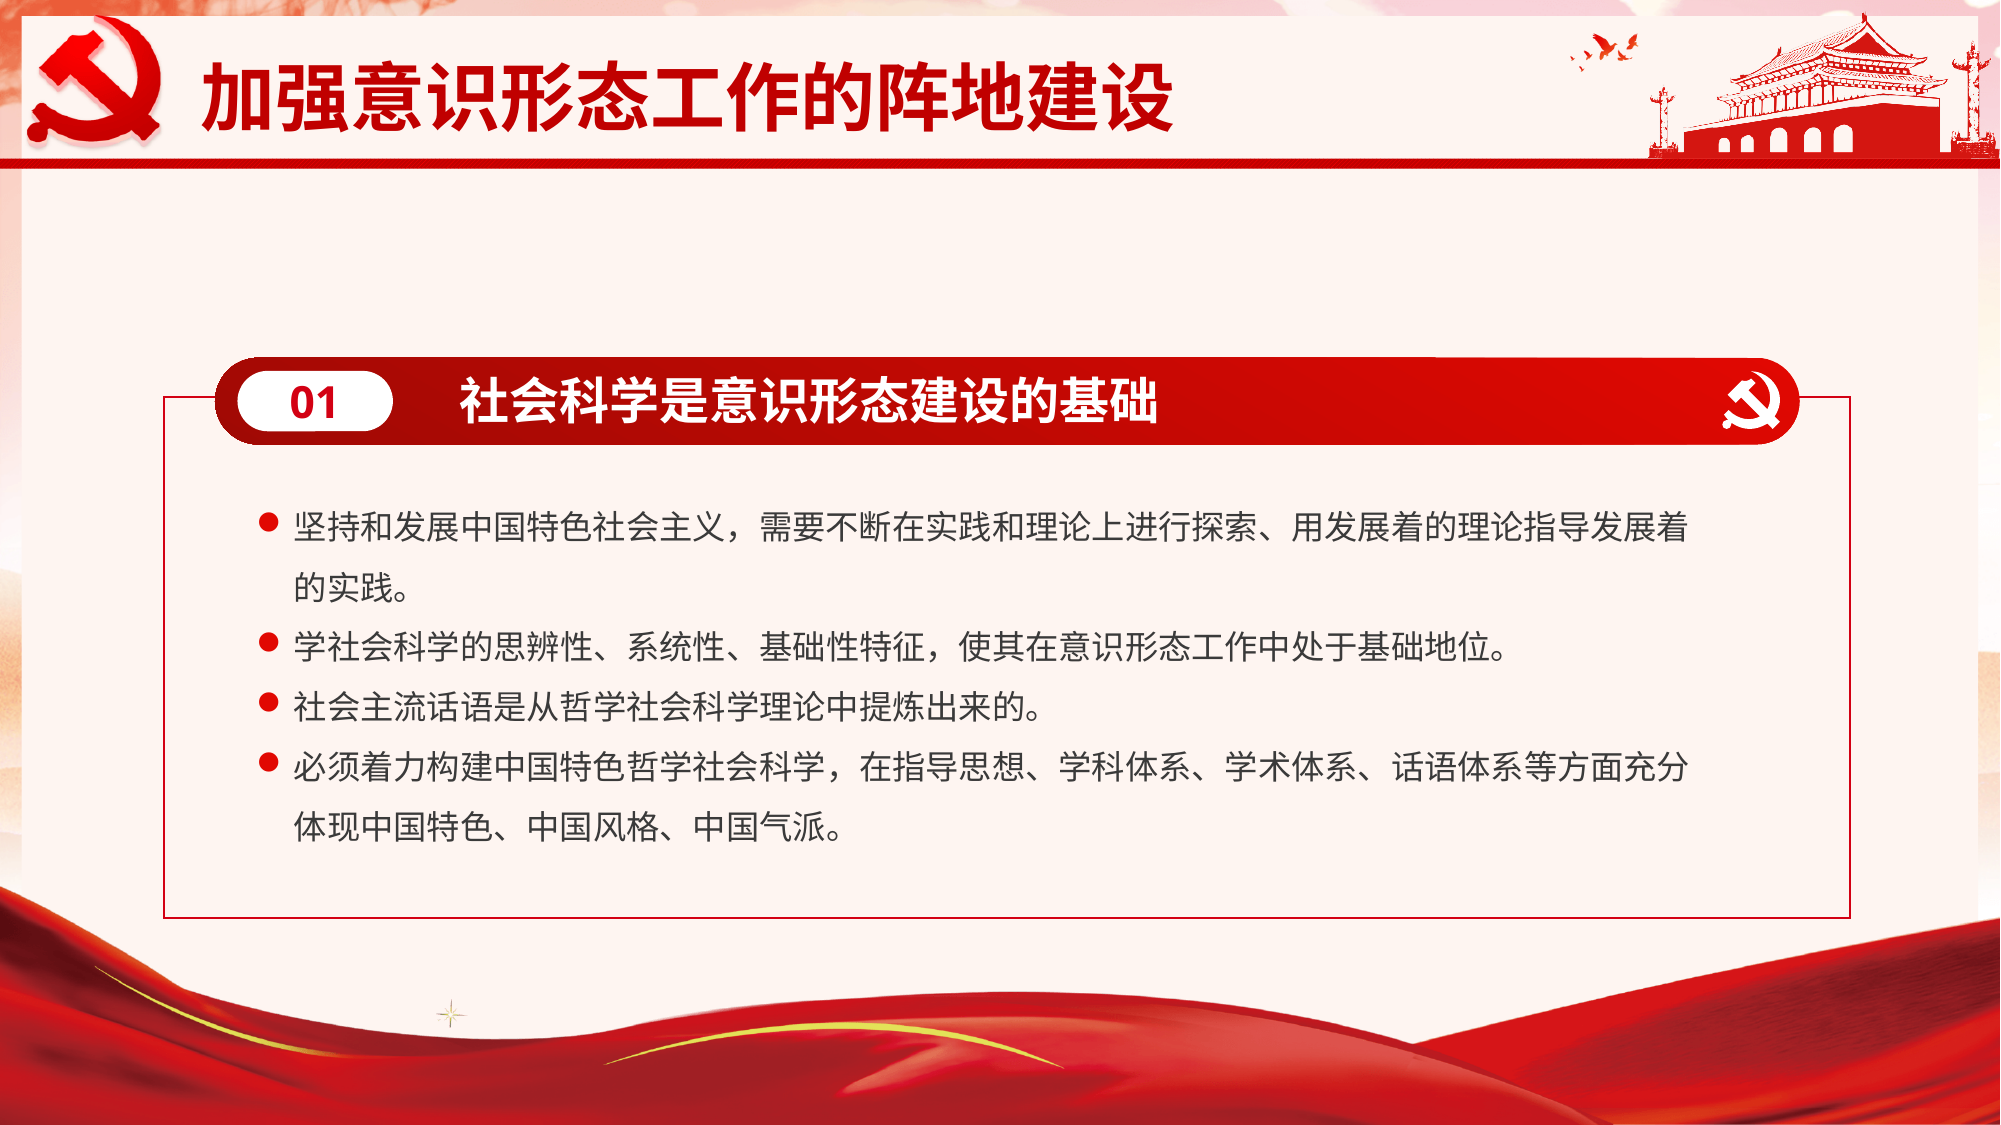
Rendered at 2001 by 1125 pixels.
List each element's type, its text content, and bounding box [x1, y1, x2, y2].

text_box 坚持和发展中国特色社会主义，需要不断在实践和理论上进行探索、用发展着的理论指导发展着的实践。 学社会科学的思辨性、系统性、基础性特征，使其在意识形态工作中处于基础地位。 社会主流话语是从哲学社会科学理论中提炼出来的。 必须着力构建中国特色哲学社会科学，在指导思想、学科体系、学术体系、话语体系等方面充分体现中国特色、中国风格、中国气派。 [241, 479, 1723, 854]
text_box [163, 396, 1851, 919]
text_box 社会科学是意识形态建设的基础 [444, 362, 1251, 435]
text_box 01 [236, 369, 394, 433]
text_box [1721, 370, 1782, 431]
text_box [213, 356, 1801, 446]
picture [0, 169, 2000, 1125]
picture [0, 0, 2000, 159]
